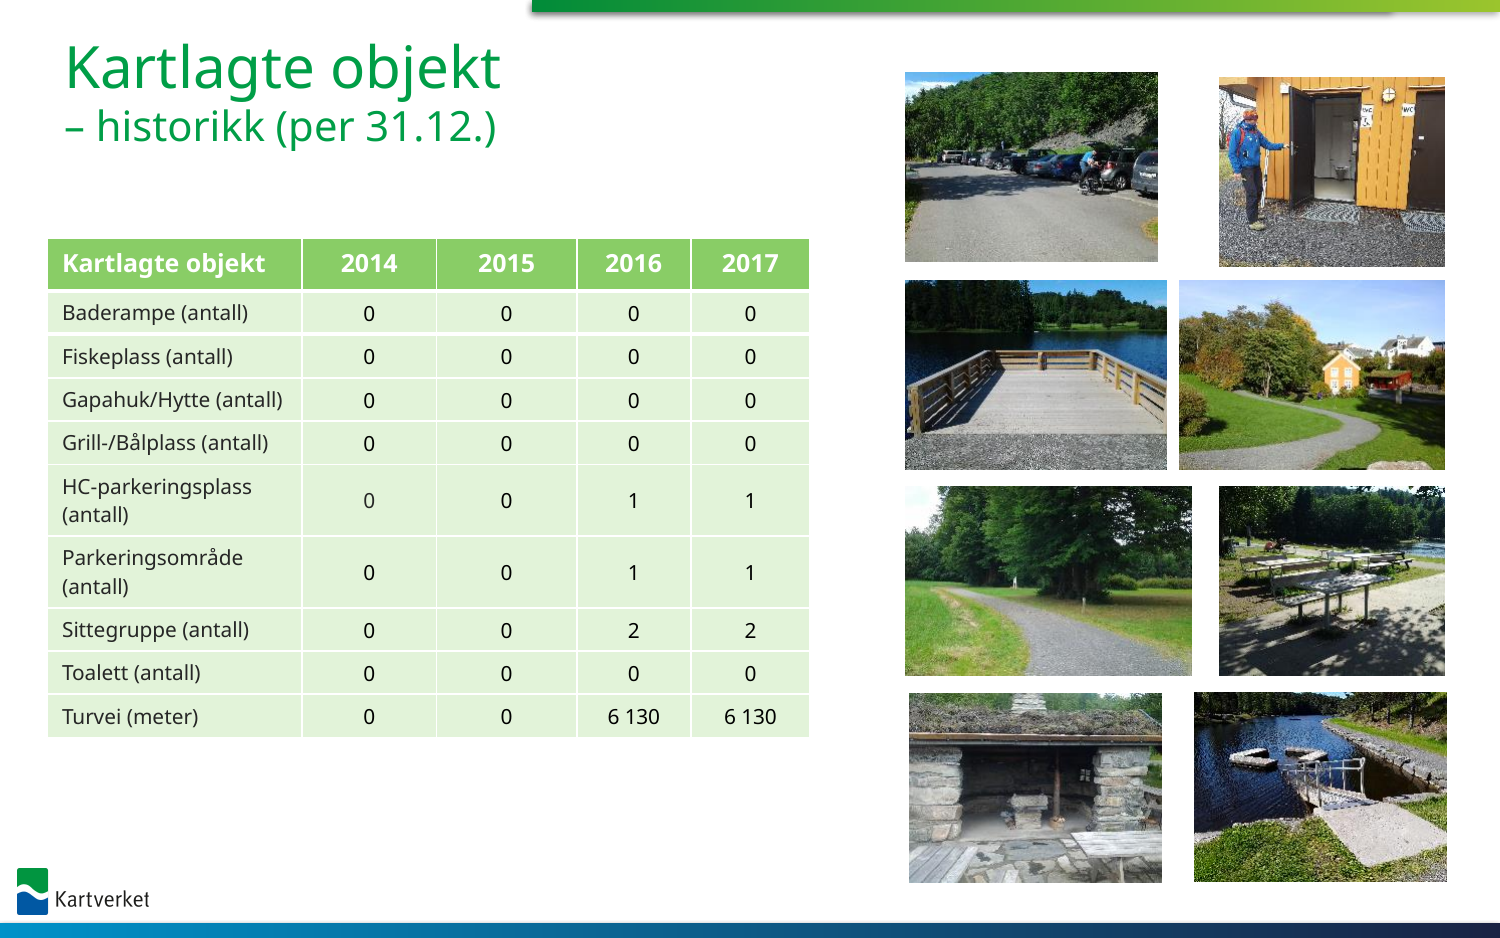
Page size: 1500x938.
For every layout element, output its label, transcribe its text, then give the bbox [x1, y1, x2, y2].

table_cell Gapahuk/Hytte (antall) [48, 379, 301, 420]
table_cell 1 [578, 537, 690, 607]
table_cell 0 [578, 293, 690, 332]
table_header 2016 [578, 239, 690, 289]
table_cell 1 [692, 537, 809, 607]
table_cell 6 130 [692, 695, 809, 737]
picture [909, 693, 1163, 884]
picture [905, 280, 1167, 470]
table_cell 0 [437, 293, 576, 332]
picture [1179, 280, 1445, 470]
table_cell 0 [692, 652, 809, 693]
table_cell Grill-/Bålplass (antall) [48, 422, 301, 464]
picture [1219, 77, 1445, 267]
table_cell 0 [303, 293, 436, 332]
table_cell 0 [692, 422, 809, 464]
table_cell Fiskeplass (antall) [48, 336, 301, 377]
table_cell 0 [303, 652, 436, 693]
table_cell Parkeringsområde (antall) [48, 537, 301, 607]
table_header 2015 [437, 239, 576, 289]
table_cell 0 [303, 465, 436, 535]
table_cell 0 [692, 379, 809, 420]
table_header 2014 [303, 239, 436, 289]
table_cell 0 [437, 465, 576, 535]
picture [1219, 486, 1445, 676]
table_cell 0 [578, 422, 690, 464]
table_cell 0 [437, 379, 576, 420]
table_cell Turvei (meter) [48, 695, 301, 737]
table_cell 0 [437, 336, 576, 377]
table_cell 0 [437, 652, 576, 693]
table_cell 0 [303, 537, 436, 607]
table_cell 0 [303, 422, 436, 464]
table_cell 0 [303, 379, 436, 420]
table_cell Baderampe (antall) [48, 293, 301, 332]
table_cell 0 [692, 293, 809, 332]
table_header Kartlagte objekt [48, 239, 301, 289]
table_cell 0 [437, 422, 576, 464]
table_header 2017 [692, 239, 809, 289]
table_cell 0 [692, 336, 809, 377]
table_cell 0 [437, 537, 576, 607]
table_cell 0 [437, 695, 576, 737]
table_cell Sittegruppe (antall) [48, 609, 301, 650]
table_cell HC-parkeringsplass (antall) [48, 465, 301, 535]
table_cell 0 [303, 609, 436, 650]
table_cell 0 [303, 695, 436, 737]
picture [1194, 692, 1448, 882]
table_cell 1 [692, 465, 809, 535]
table_cell Toalett (antall) [48, 652, 301, 693]
picture [905, 486, 1193, 676]
picture [905, 72, 1158, 262]
table_cell 0 [303, 336, 436, 377]
table_cell 0 [578, 379, 690, 420]
table_cell 0 [578, 652, 690, 693]
text_box Kartlagte objekt – historikk (per 31.12.) [49, 14, 1431, 158]
table_cell 6 130 [578, 695, 690, 737]
table_cell 0 [437, 609, 576, 650]
table_cell 2 [578, 609, 690, 650]
table_cell 0 [578, 336, 690, 377]
table_cell 2 [692, 609, 809, 650]
table_cell 1 [578, 465, 690, 535]
